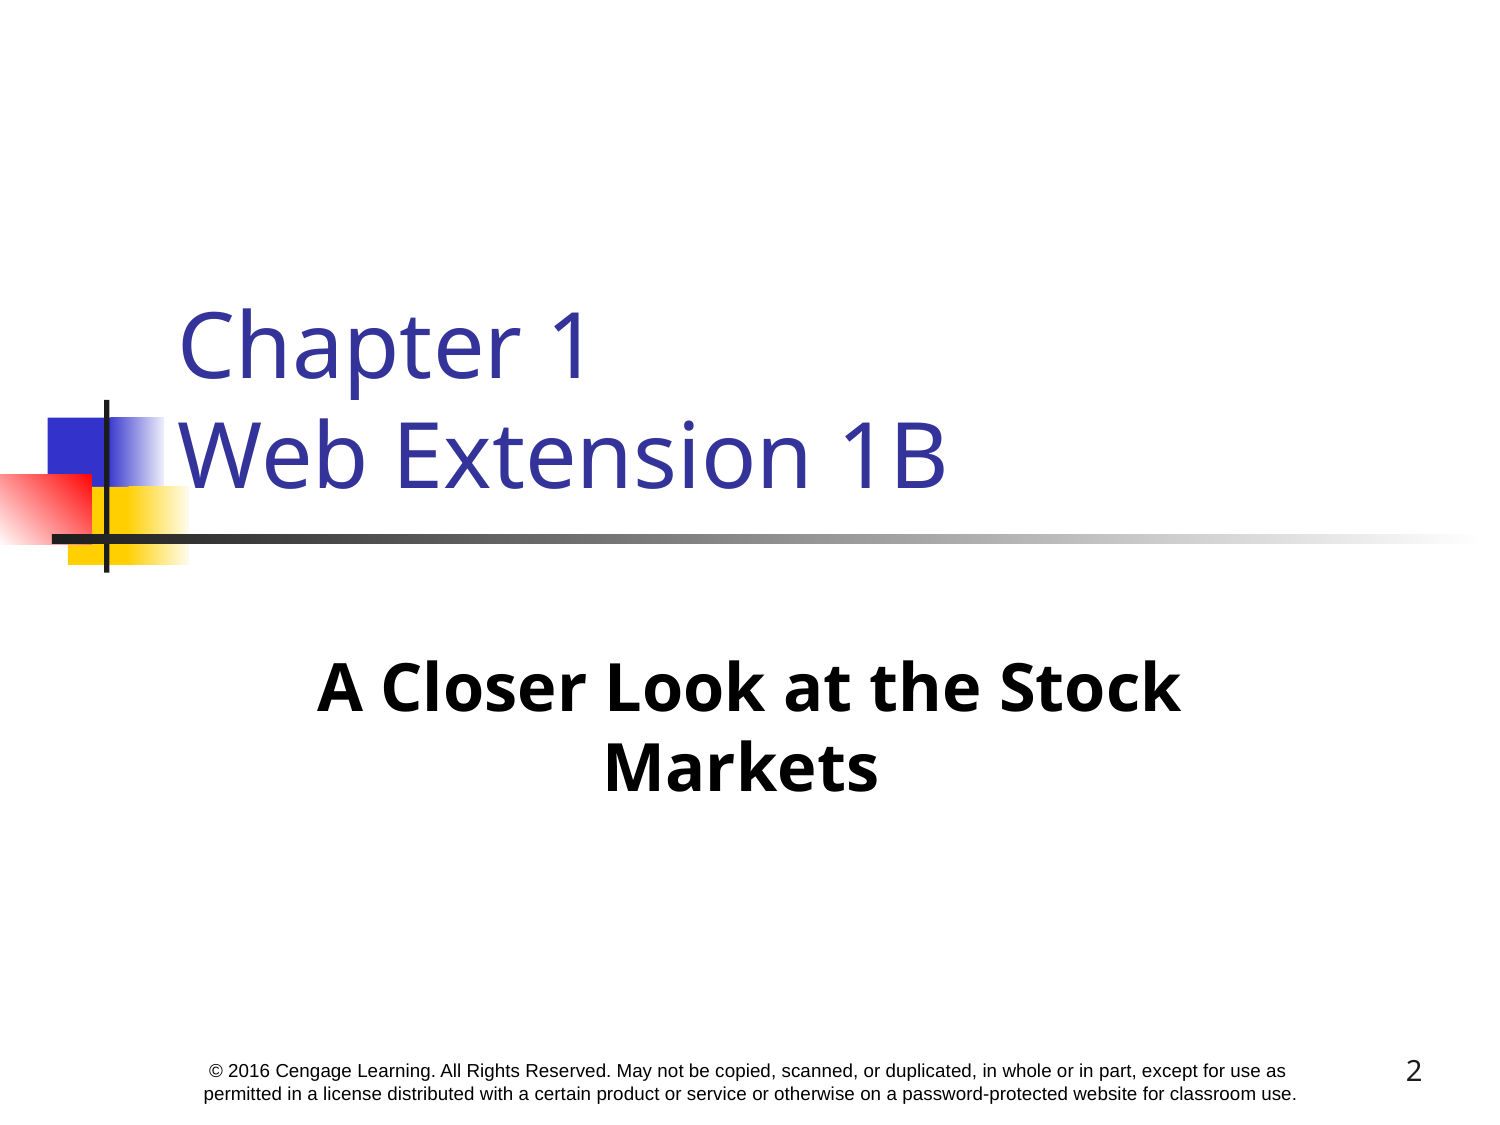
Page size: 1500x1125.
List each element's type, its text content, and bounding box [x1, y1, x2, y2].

slide_number 2 [1124, 1024, 1438, 1101]
title Chapter 1 Web Extension 1B [162, 274, 1438, 516]
subtitle A Closer Look at the Stock Markets [224, 637, 1276, 926]
